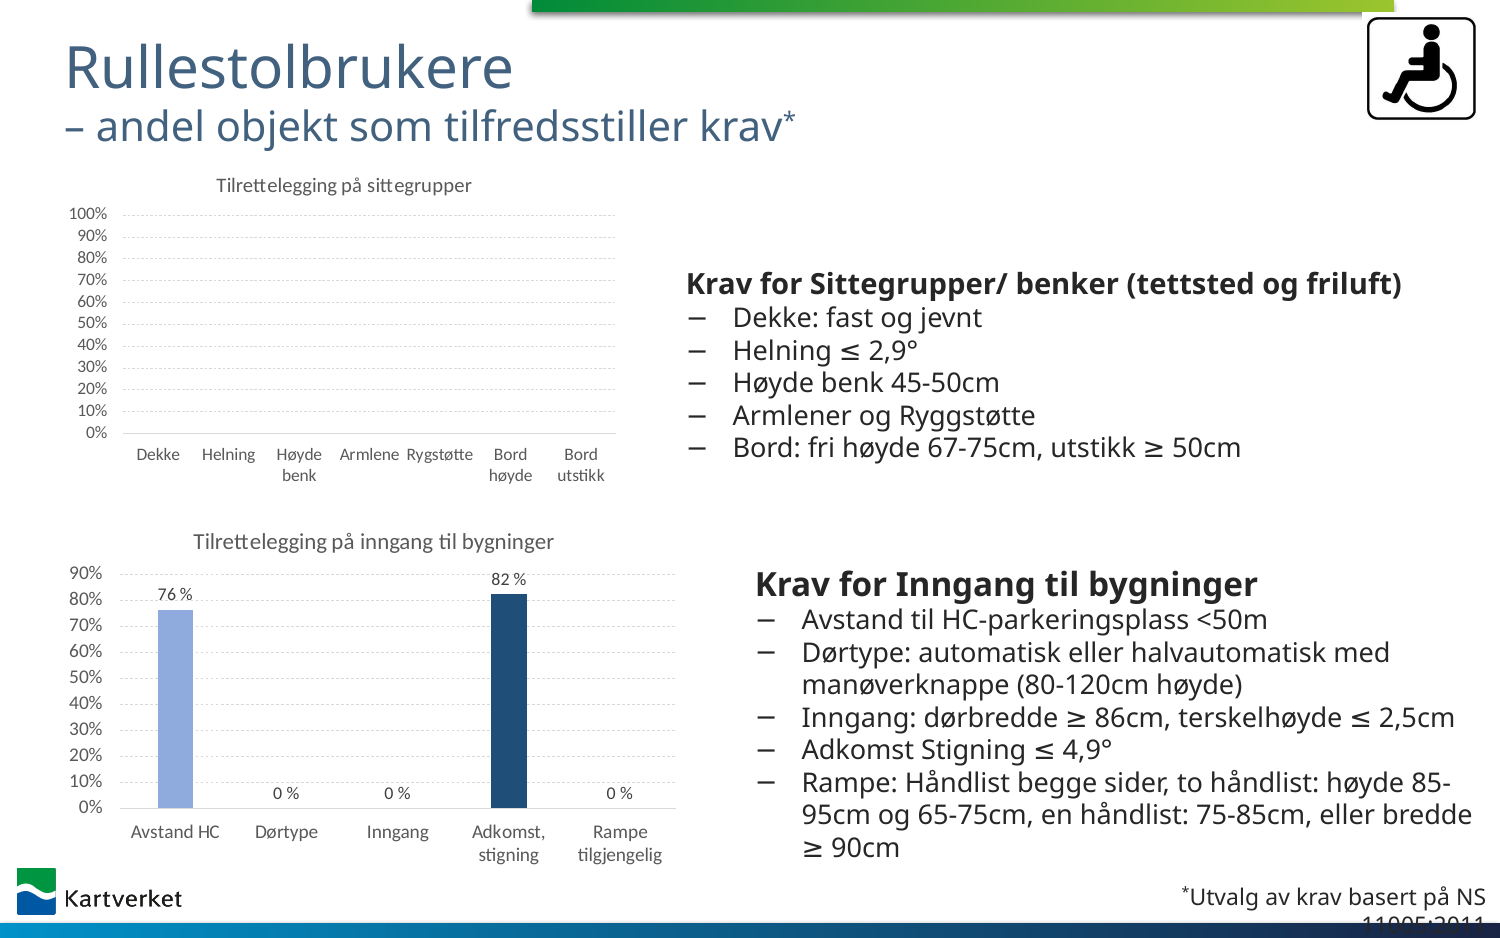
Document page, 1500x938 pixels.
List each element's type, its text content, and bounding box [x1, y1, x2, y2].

text_box Rullestolbrukere – andel objekt som tilfredsstiller krav* [49, 25, 1431, 158]
text_box *Utvalg av krav basert på NS 11005:2011 [1068, 873, 1500, 938]
text_box Krav for Inngang til bygninger Avstand til HC-parkeringsplass <50m Dørtype: automatisk eller halvautomatisk med manøverknappe (80-120cm høyde) Inngang: dørbredde ≥ 86cm, terskelhøyde ≤ 2,5cm Adkomst Stigning ≤ 4,9° Rampe: Håndlist begge sider, to håndlist: høyde 85-95cm og 65-75cm, en håndlist: 75-85cm, eller bredde ≥ 90cm [740, 555, 1491, 870]
picture [62, 520, 687, 874]
text_box Krav for Sittegrupper/ benker (tettsted og friluft) Dekke: fast og jevnt Helning ≤ 2,9° Høyde benk 45-50cm Armlener og Ryggstøtte Bord: fri høyde 67-75cm, utstikk ≥ 50cm [670, 258, 1418, 471]
picture [62, 166, 626, 492]
picture [1362, 12, 1481, 126]
